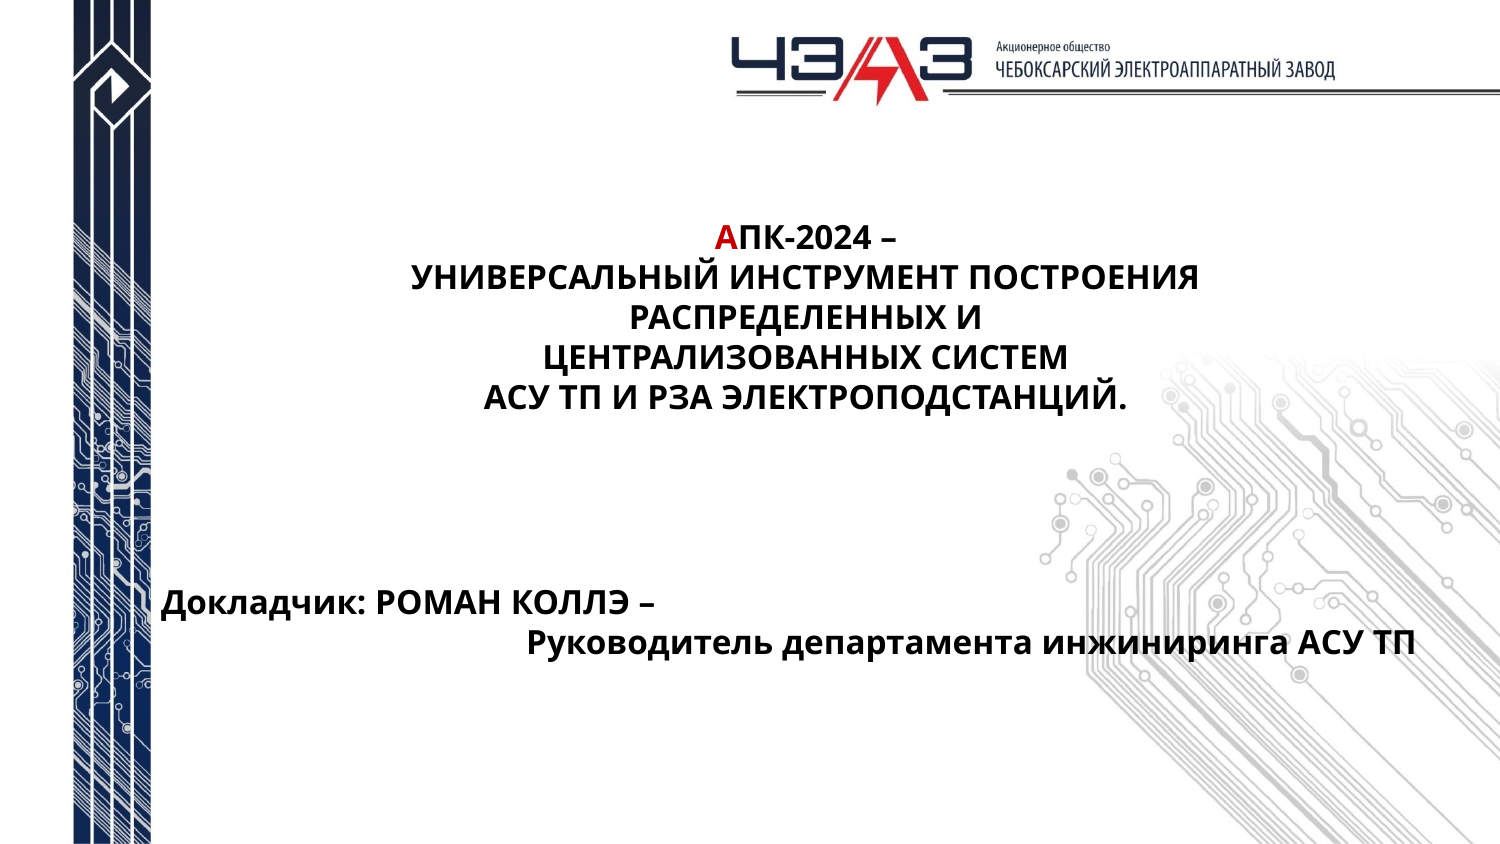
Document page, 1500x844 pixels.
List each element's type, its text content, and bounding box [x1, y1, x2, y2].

text_box АПК-2024 – УНИВЕРСАЛЬНЫЙ ИНСТРУМЕНТ ПОСТРОЕНИЯ РАСПРЕДЕЛЕННЫХ И ЦЕНТРАЛИЗОВАННЫХ СИСТЕМ АСУ ТП И РЗА ЭЛЕКТРОПОДСТАНЦИЙ. [348, 209, 1264, 424]
picture [0, 0, 1500, 844]
text_box Докладчик: РОМАН КОЛЛЭ – Руководитель департамента инжиниринга АСУ ТП [58, 573, 1500, 709]
